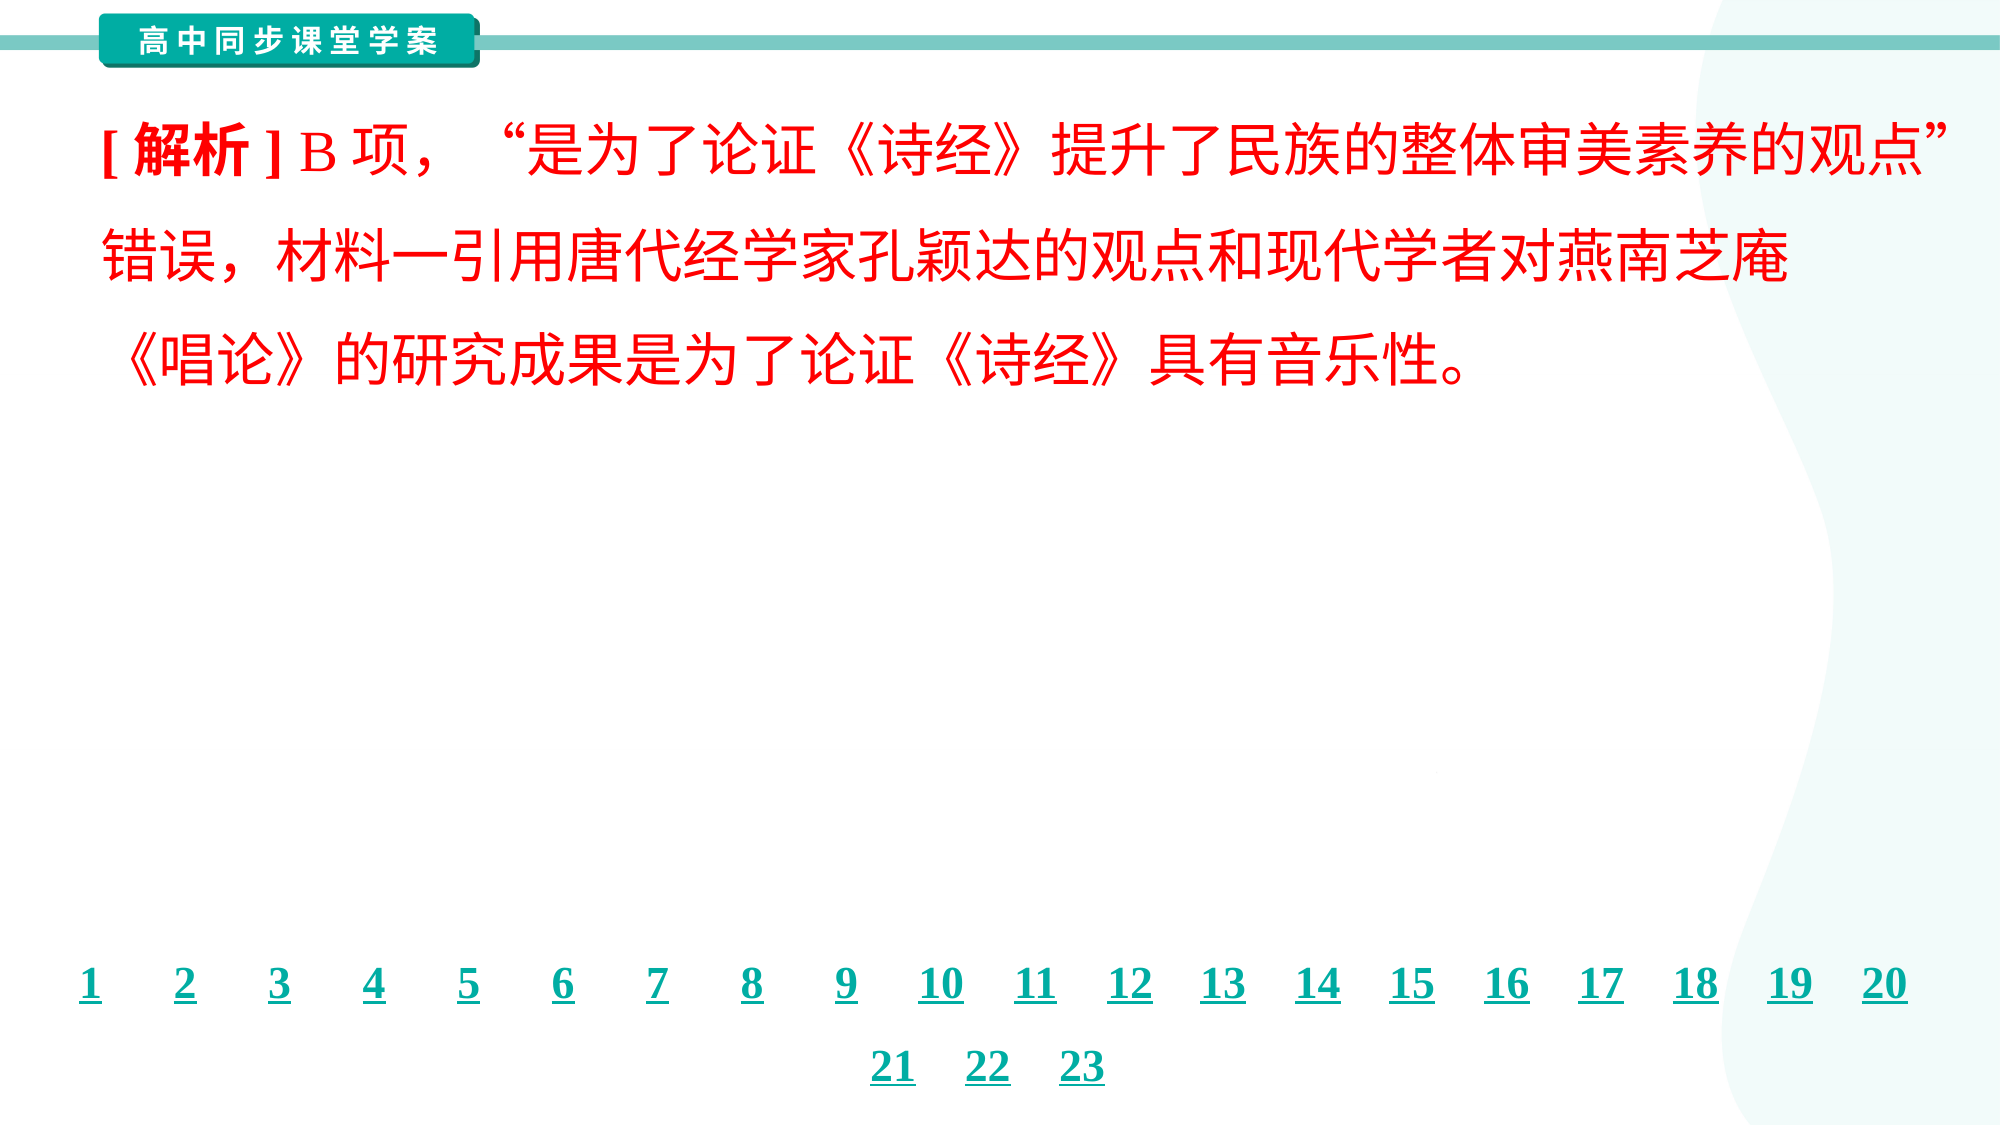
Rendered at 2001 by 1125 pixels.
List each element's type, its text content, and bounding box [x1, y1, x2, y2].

picture [0, 0, 2000, 1125]
text_box [解析] B项，“是为了论证《诗经》提升了民族的整体审美素养的观点” 错误，材料一引用唐代经学家孔颖达的观点和现代学者对燕南芝庵 《唱论》的研究成果是为了论证《诗经》具有音乐性。 [100, 76, 1899, 383]
